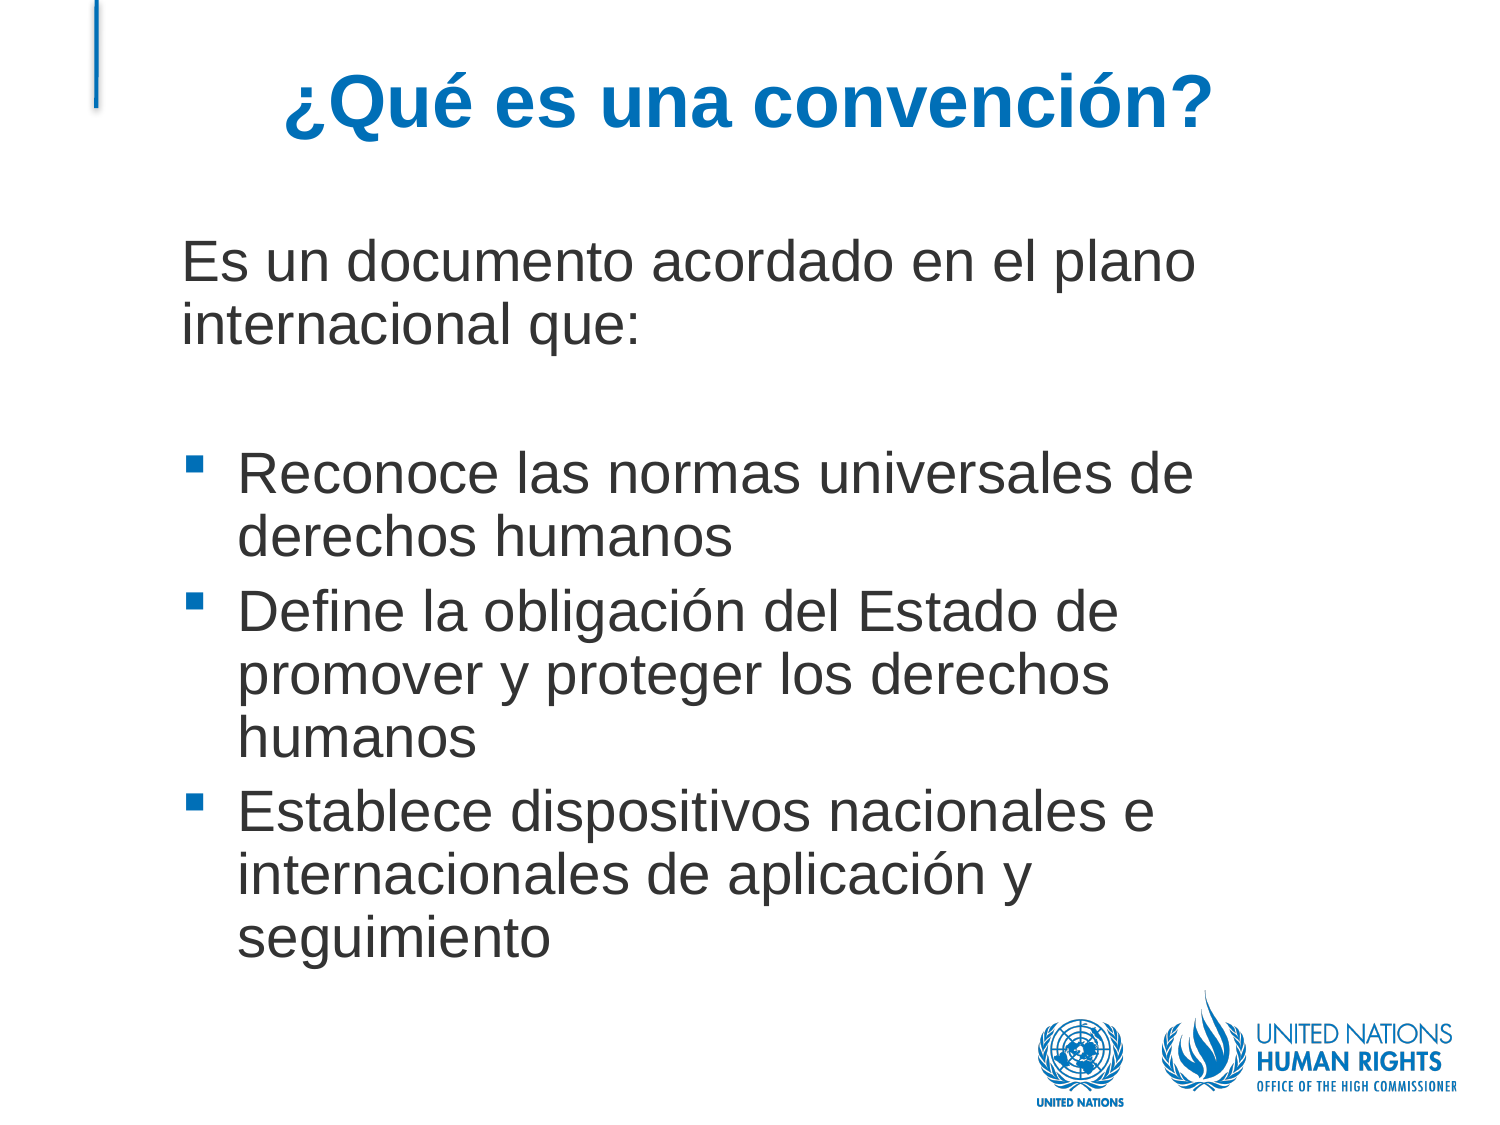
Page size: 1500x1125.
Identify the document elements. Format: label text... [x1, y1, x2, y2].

text_box Es un documento acordado en el plano internacional que: Reconoce las normas universales de derechos humanos Define la obligación del Estado de promover y proteger los derechos humanos Establece dispositivos nacionales e internacionales de aplicación y seguimiento [166, 223, 1325, 893]
title ¿Qué es una convención? [62, 45, 1437, 224]
picture [1037, 990, 1457, 1107]
